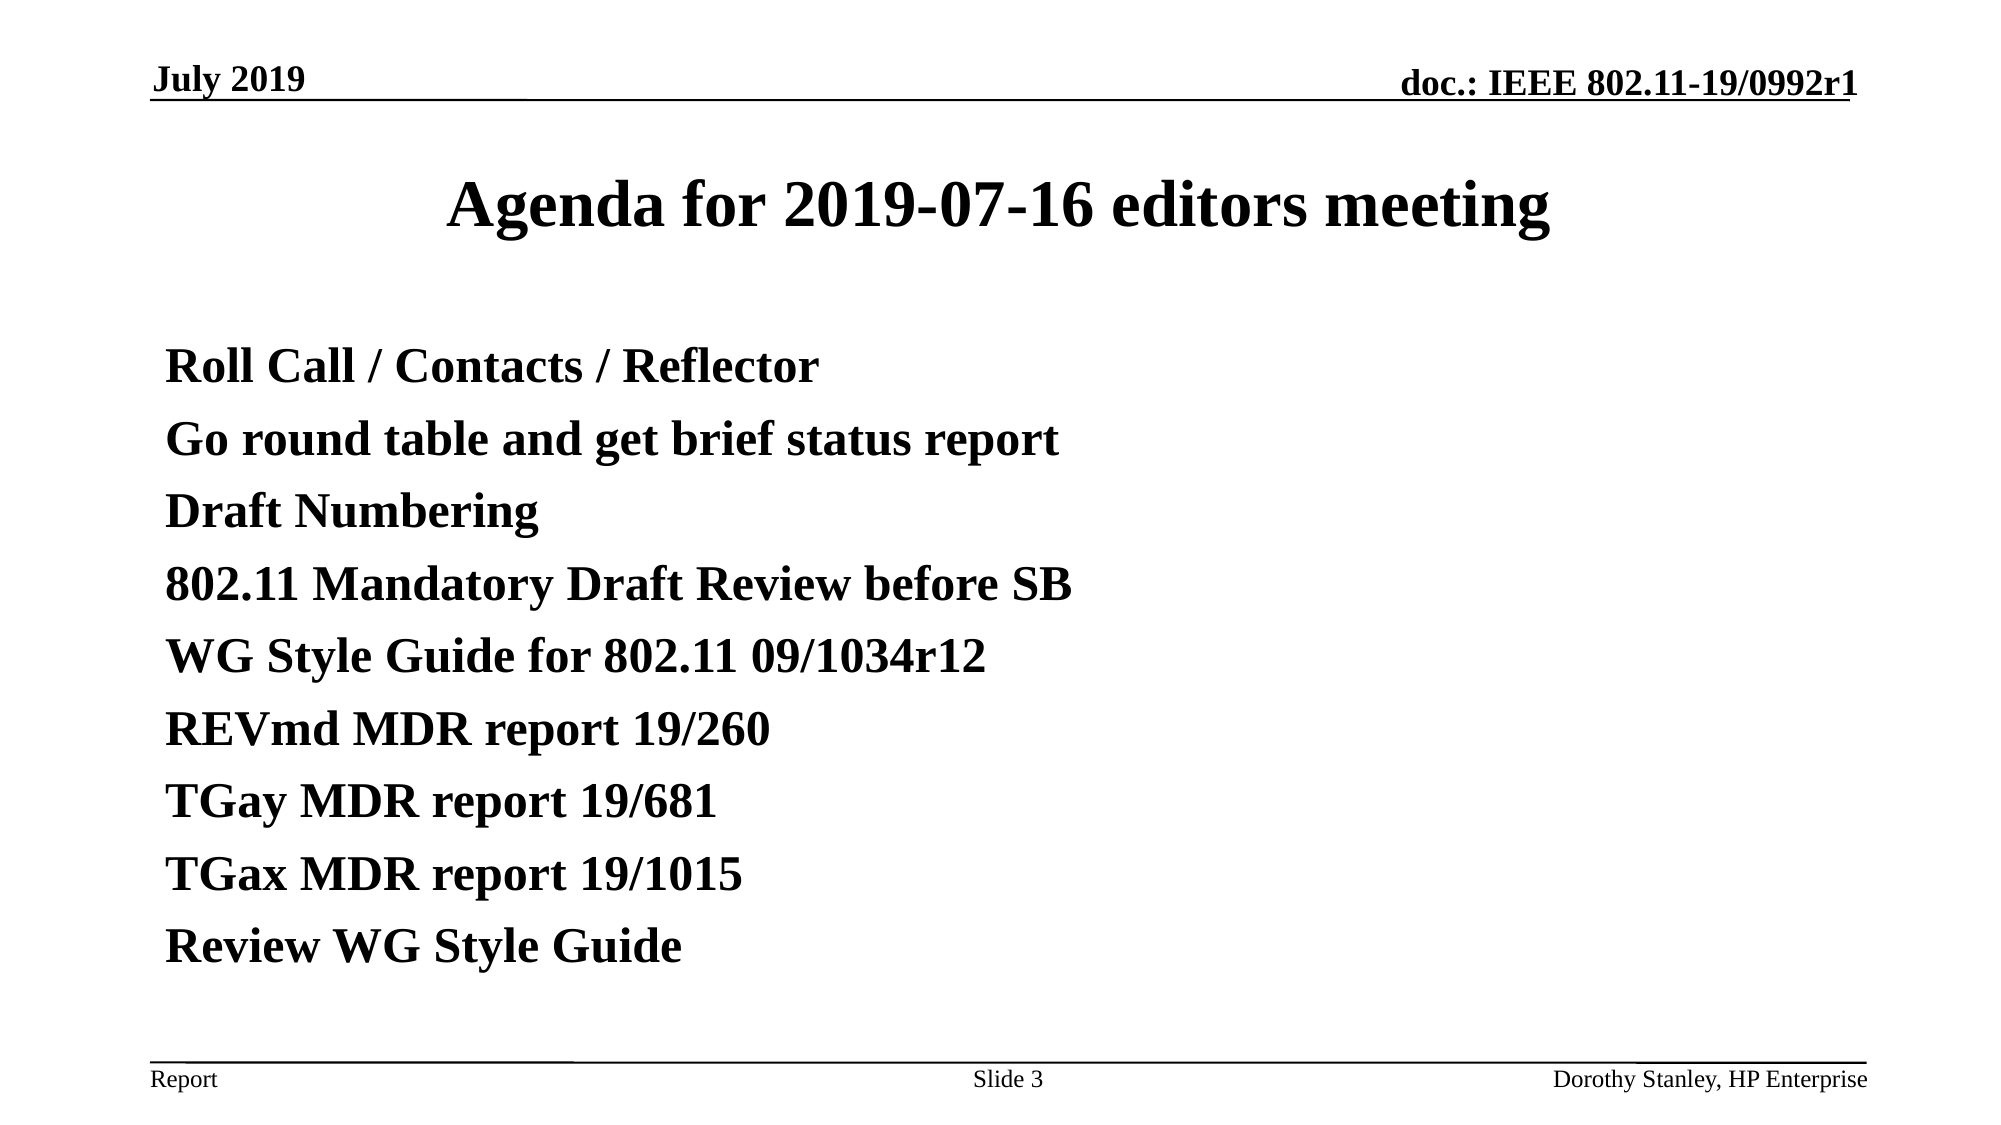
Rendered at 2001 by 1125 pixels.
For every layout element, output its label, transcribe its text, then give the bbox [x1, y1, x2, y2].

list Roll Call / Contacts / Reflector Go round table and get brief status report Draft Numbering 802.11 Mandatory Draft Review before SB WG Style Guide for 802.11 09/1034r12 REVmd MDR report 19/260 TGay MDR report 19/681 TGax MDR report 19/1015 Review WG Style Guide [149, 324, 1850, 1000]
slide_number Slide 3 [950, 1061, 1067, 1123]
title Agenda for 2019-07-16 editors meeting [149, 112, 1850, 288]
footer Dorothy Stanley, HP Enterprise [1171, 1061, 1869, 1093]
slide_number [152, 54, 563, 100]
